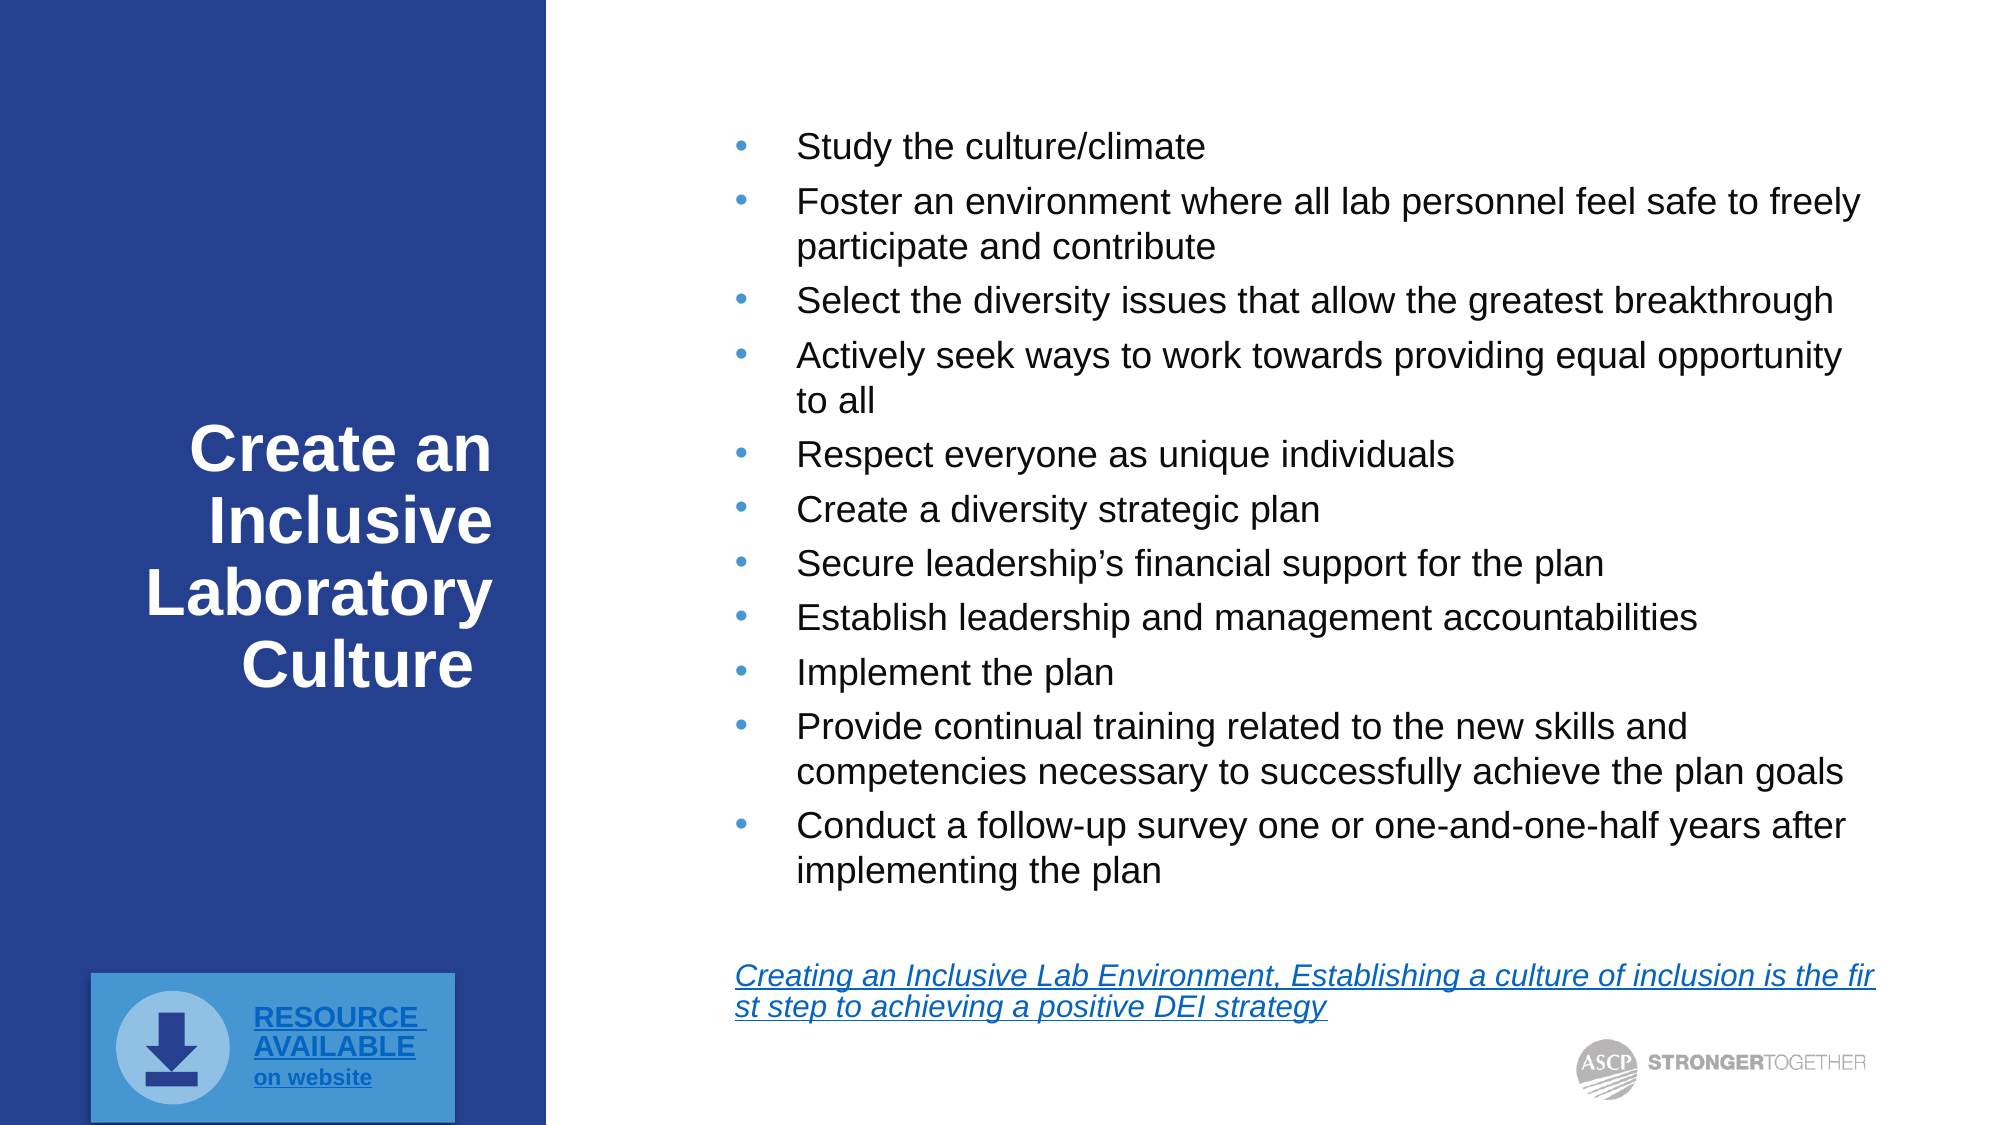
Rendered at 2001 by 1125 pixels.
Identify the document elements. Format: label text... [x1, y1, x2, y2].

list Study the culture/climate Foster an environment where all lab personnel feel safe to freely participate and contribute Select the diversity issues that allow the greatest breakthrough Actively seek ways to work towards providing equal opportunity to all Respect everyone as unique individuals Create a diversity strategic plan Secure leadership’s financial support for the plan Establish leadership and management accountabilities Implement the plan Provide continual training related to the new skills and competencies necessary to successfully achieve the plan goals Conduct a follow-up survey one or one-and-one-half years after implementing the plan Creating an Inclusive Lab Environment, Establishing a culture of inclusion is the first step to achieving a positive DEI strategy [701, 107, 1900, 1009]
picture [1576, 1039, 1866, 1100]
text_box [90, 972, 456, 1123]
title Create an Inclusive Laboratory Culture [37, 448, 509, 667]
